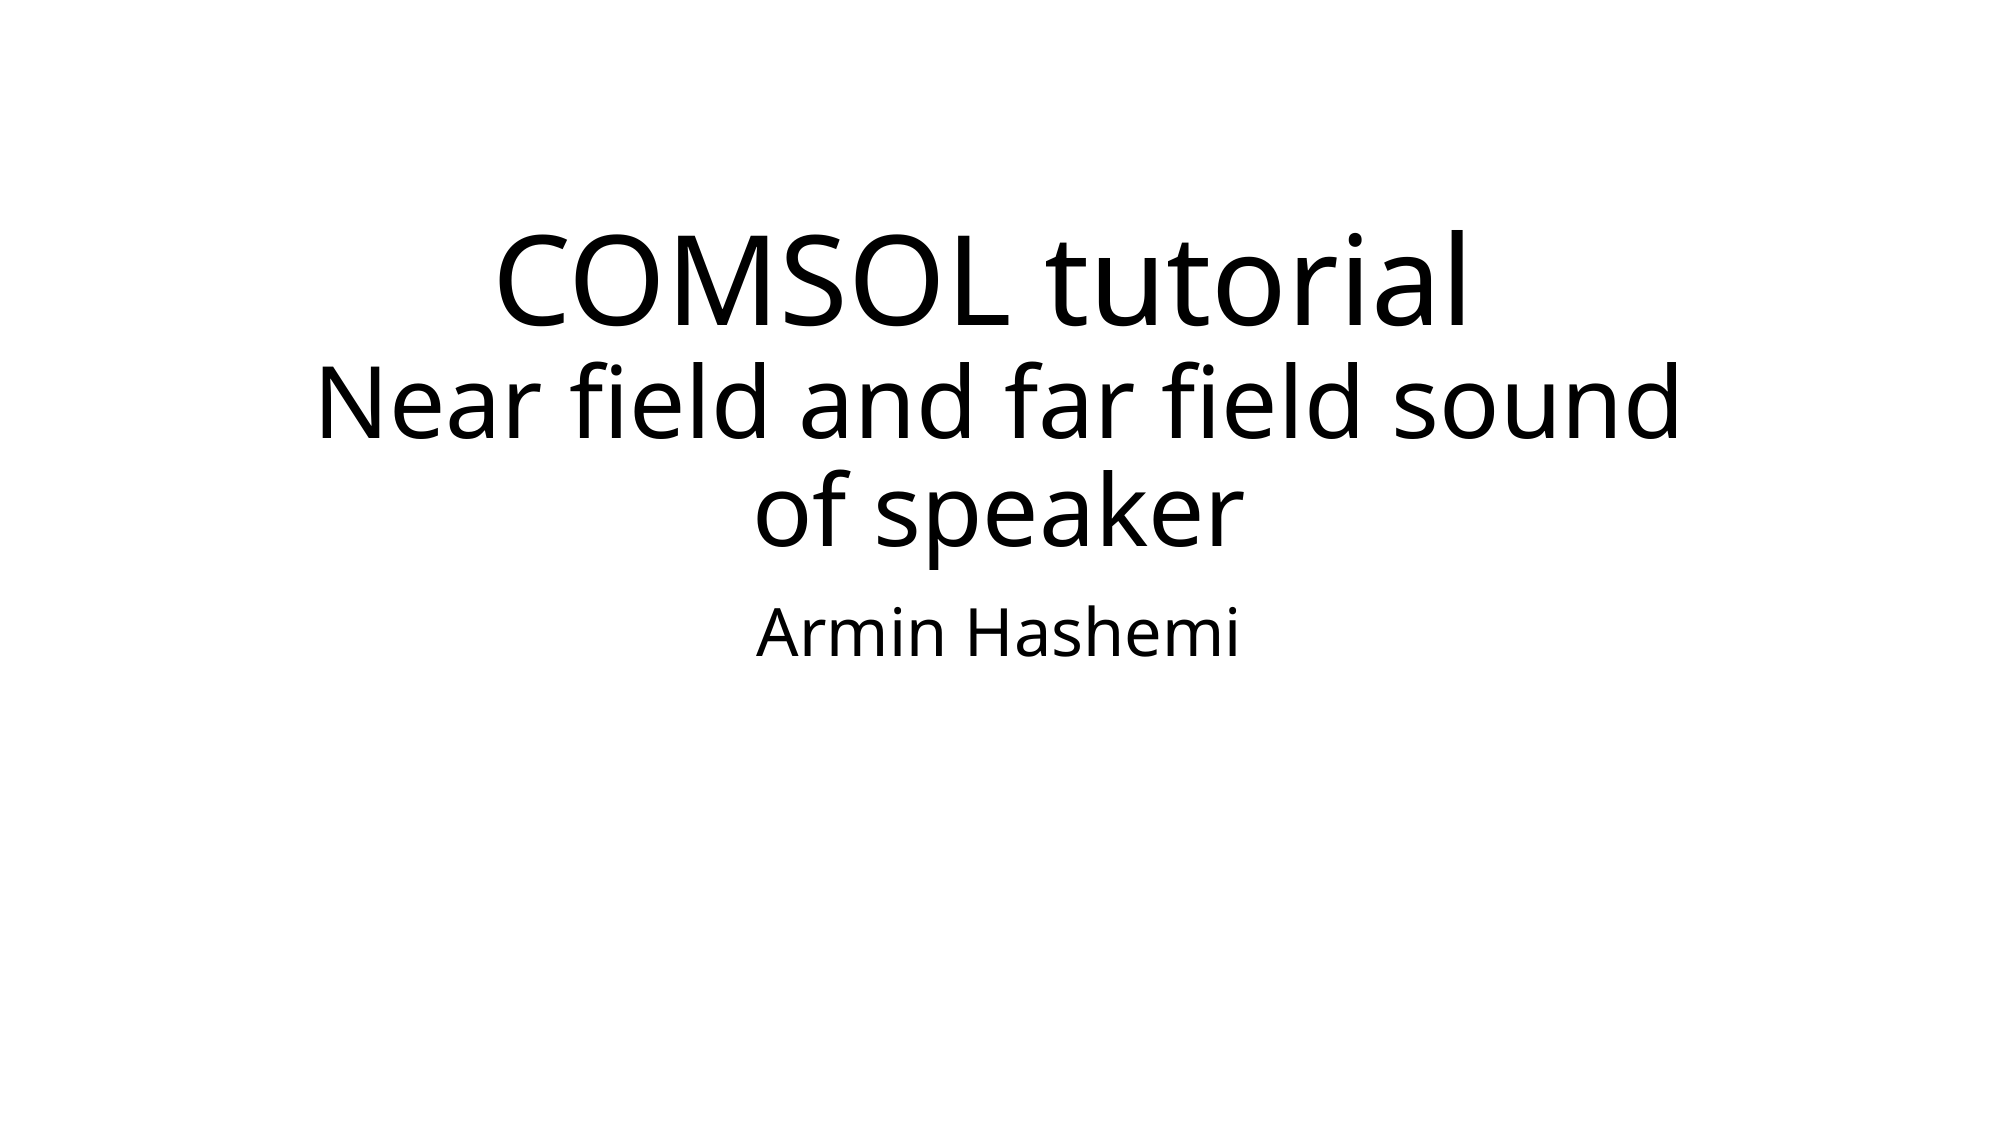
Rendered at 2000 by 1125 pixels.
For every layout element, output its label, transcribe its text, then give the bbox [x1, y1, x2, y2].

subtitle Armin Hashemi [249, 590, 1750, 863]
title COMSOL tutorial Near field and far field sound of speaker [249, 184, 1750, 576]
